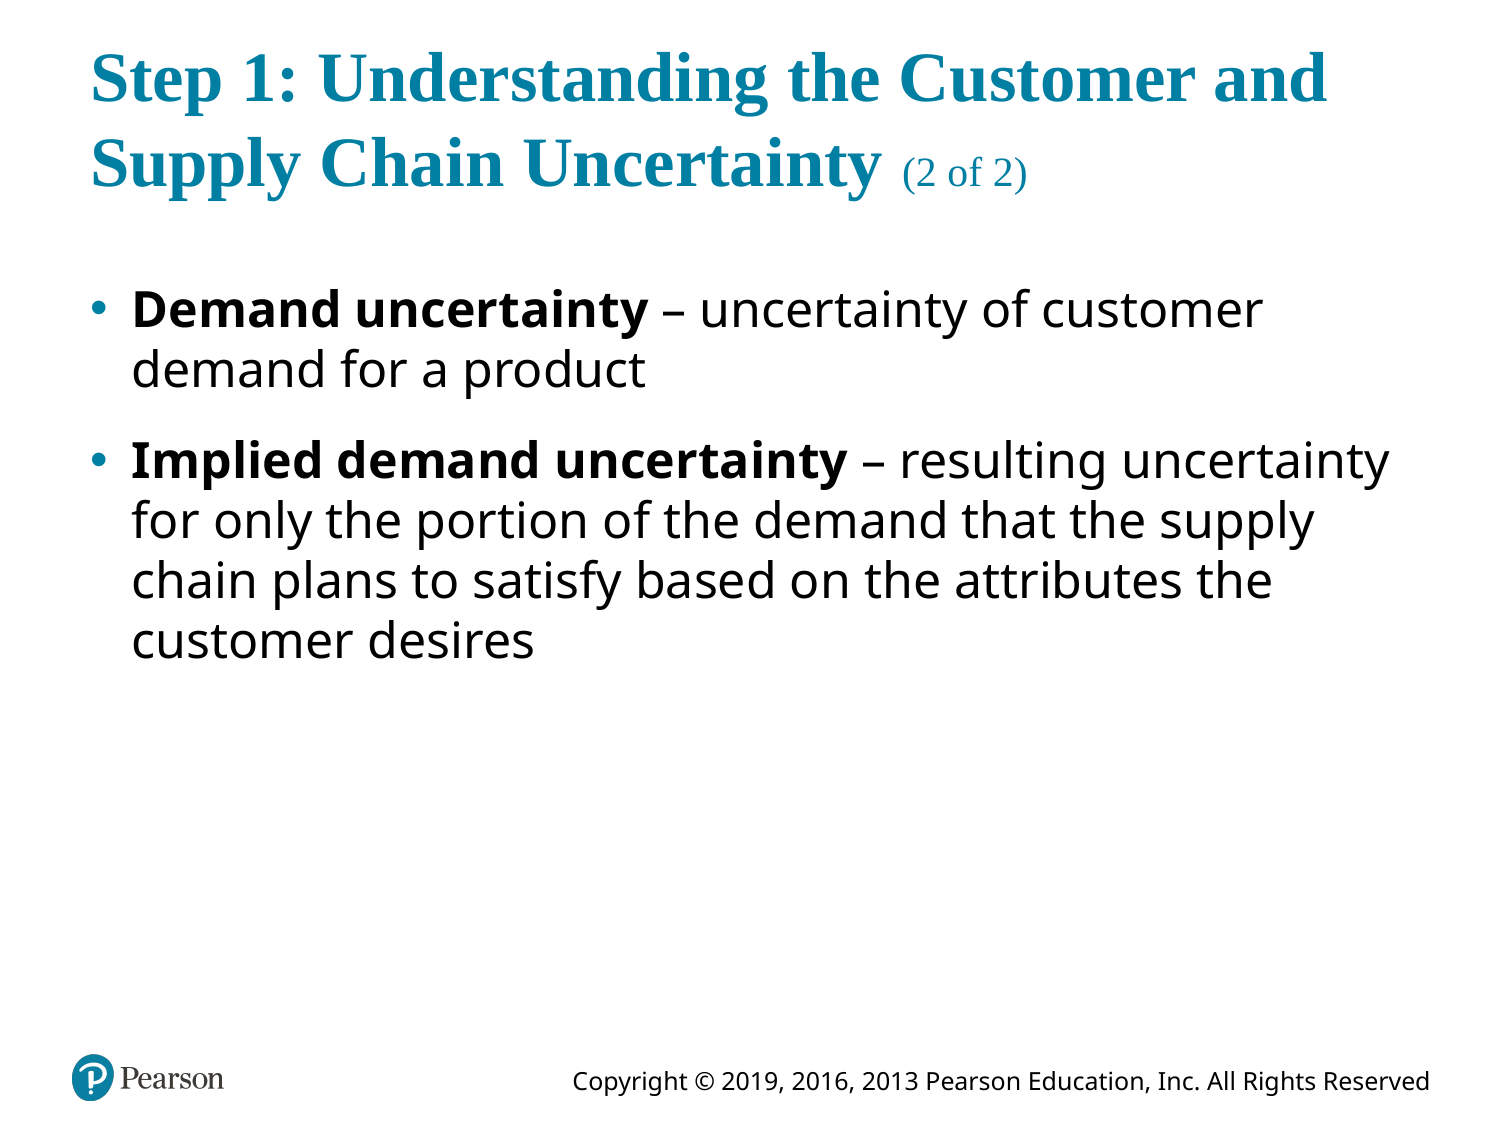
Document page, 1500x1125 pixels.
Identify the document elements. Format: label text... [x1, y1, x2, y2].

picture [72, 1054, 88, 1070]
picture [72, 1087, 83, 1101]
list Demand uncertainty – uncertainty of customer demand for a product Implied demand uncertainty – resulting uncertainty for only the portion of the demand that the supply chain plans to satisfy based on the attributes the customer desires [75, 262, 1425, 931]
title Step 1: Understanding the Customer and Supply Chain Uncertainty (2 of 2) [75, 0, 1425, 216]
picture [98, 1054, 224, 1101]
picture [80, 1063, 106, 1088]
